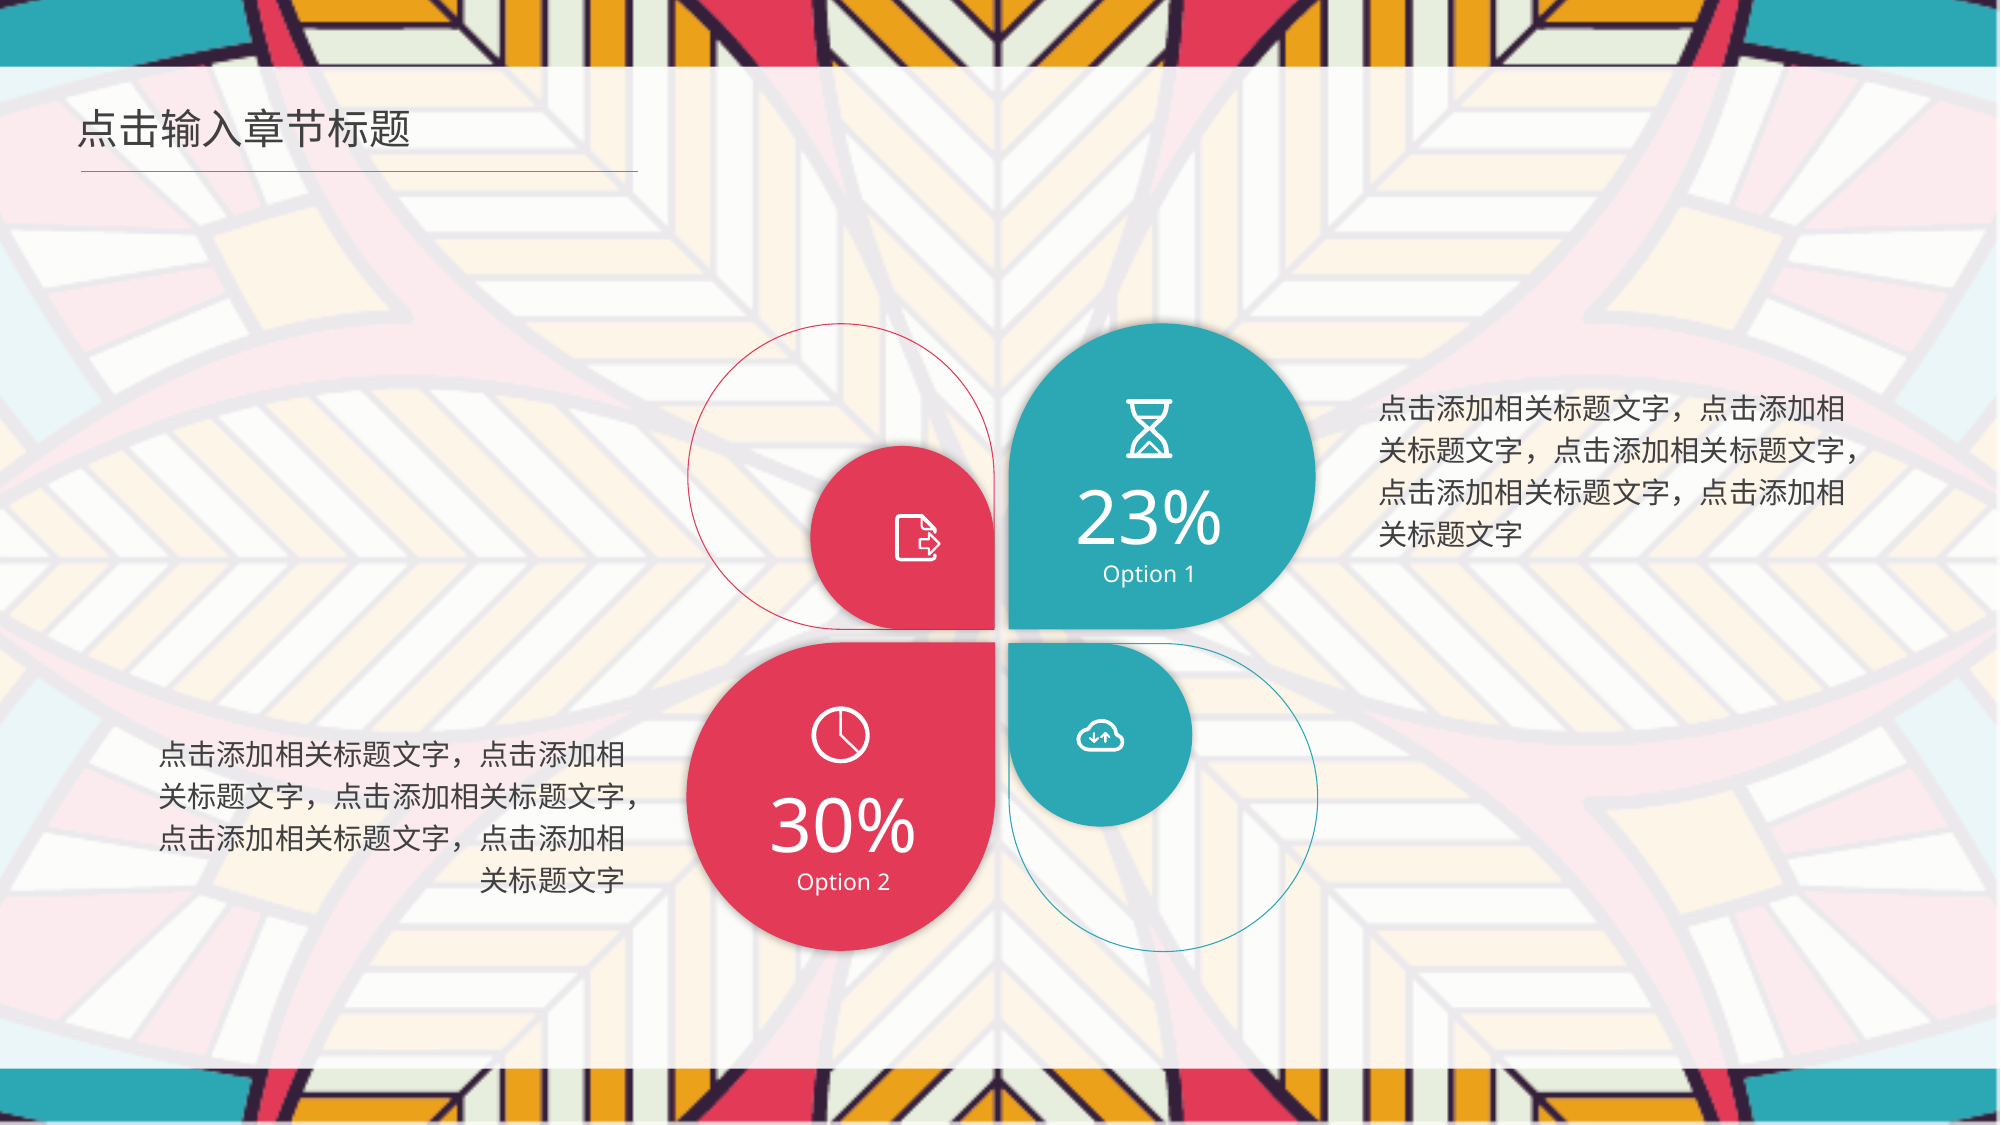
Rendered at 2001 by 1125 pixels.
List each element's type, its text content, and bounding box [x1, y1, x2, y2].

text_box [811, 706, 870, 764]
picture [0, 0, 2000, 66]
text_box [686, 642, 996, 951]
text_box 点击添加相关标题文字，点击添加相关标题文字，点击添加相关标题文字，点击添加相关标题文字，点击添加相关标题文字 [1378, 383, 1867, 551]
text_box [1126, 399, 1173, 459]
text_box [1007, 322, 1317, 631]
text_box [687, 323, 995, 630]
text_box [895, 514, 941, 562]
text_box 点击添加相关标题文字，点击添加相关标题文字，点击添加相关标题文字，点击添加相关标题文字，点击添加相关标题文字 [137, 729, 626, 898]
text_box [1009, 643, 1318, 952]
text_box 30% Option 2 [754, 769, 933, 902]
text_box 23% Option 1 [1060, 461, 1239, 595]
text_box [809, 444, 996, 631]
picture [0, 1069, 2000, 1125]
list 点击输入章节标题 [61, 90, 784, 172]
